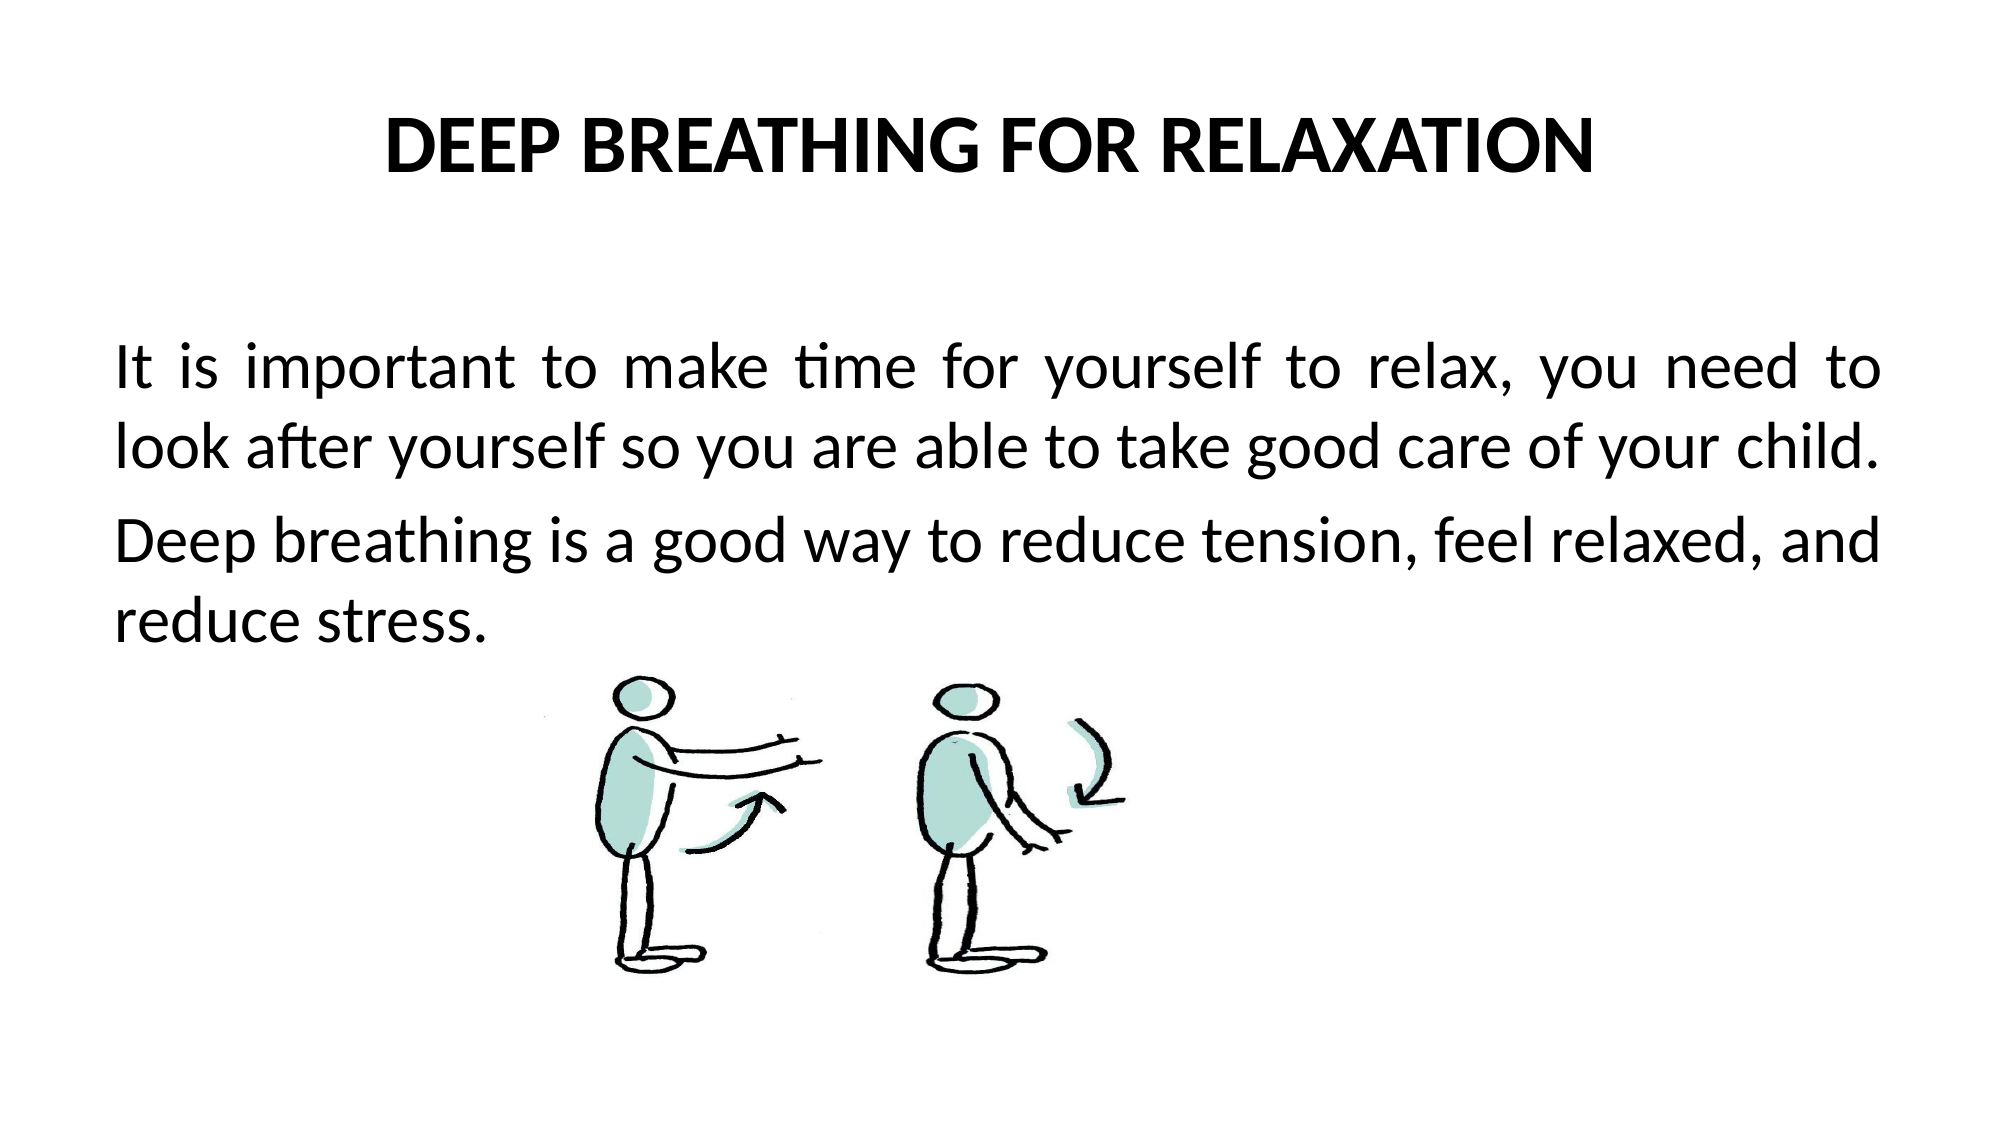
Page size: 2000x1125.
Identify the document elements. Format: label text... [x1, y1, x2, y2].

picture [503, 644, 1142, 983]
list It is important to make time for yourself to relax, you need to look after yourself so you are able to take good care of your child. Deep breathing is a good way to reduce tension, feel relaxed, and reduce stress. [99, 314, 1900, 768]
title Deep Breathing for relaxation [99, 45, 1900, 233]
